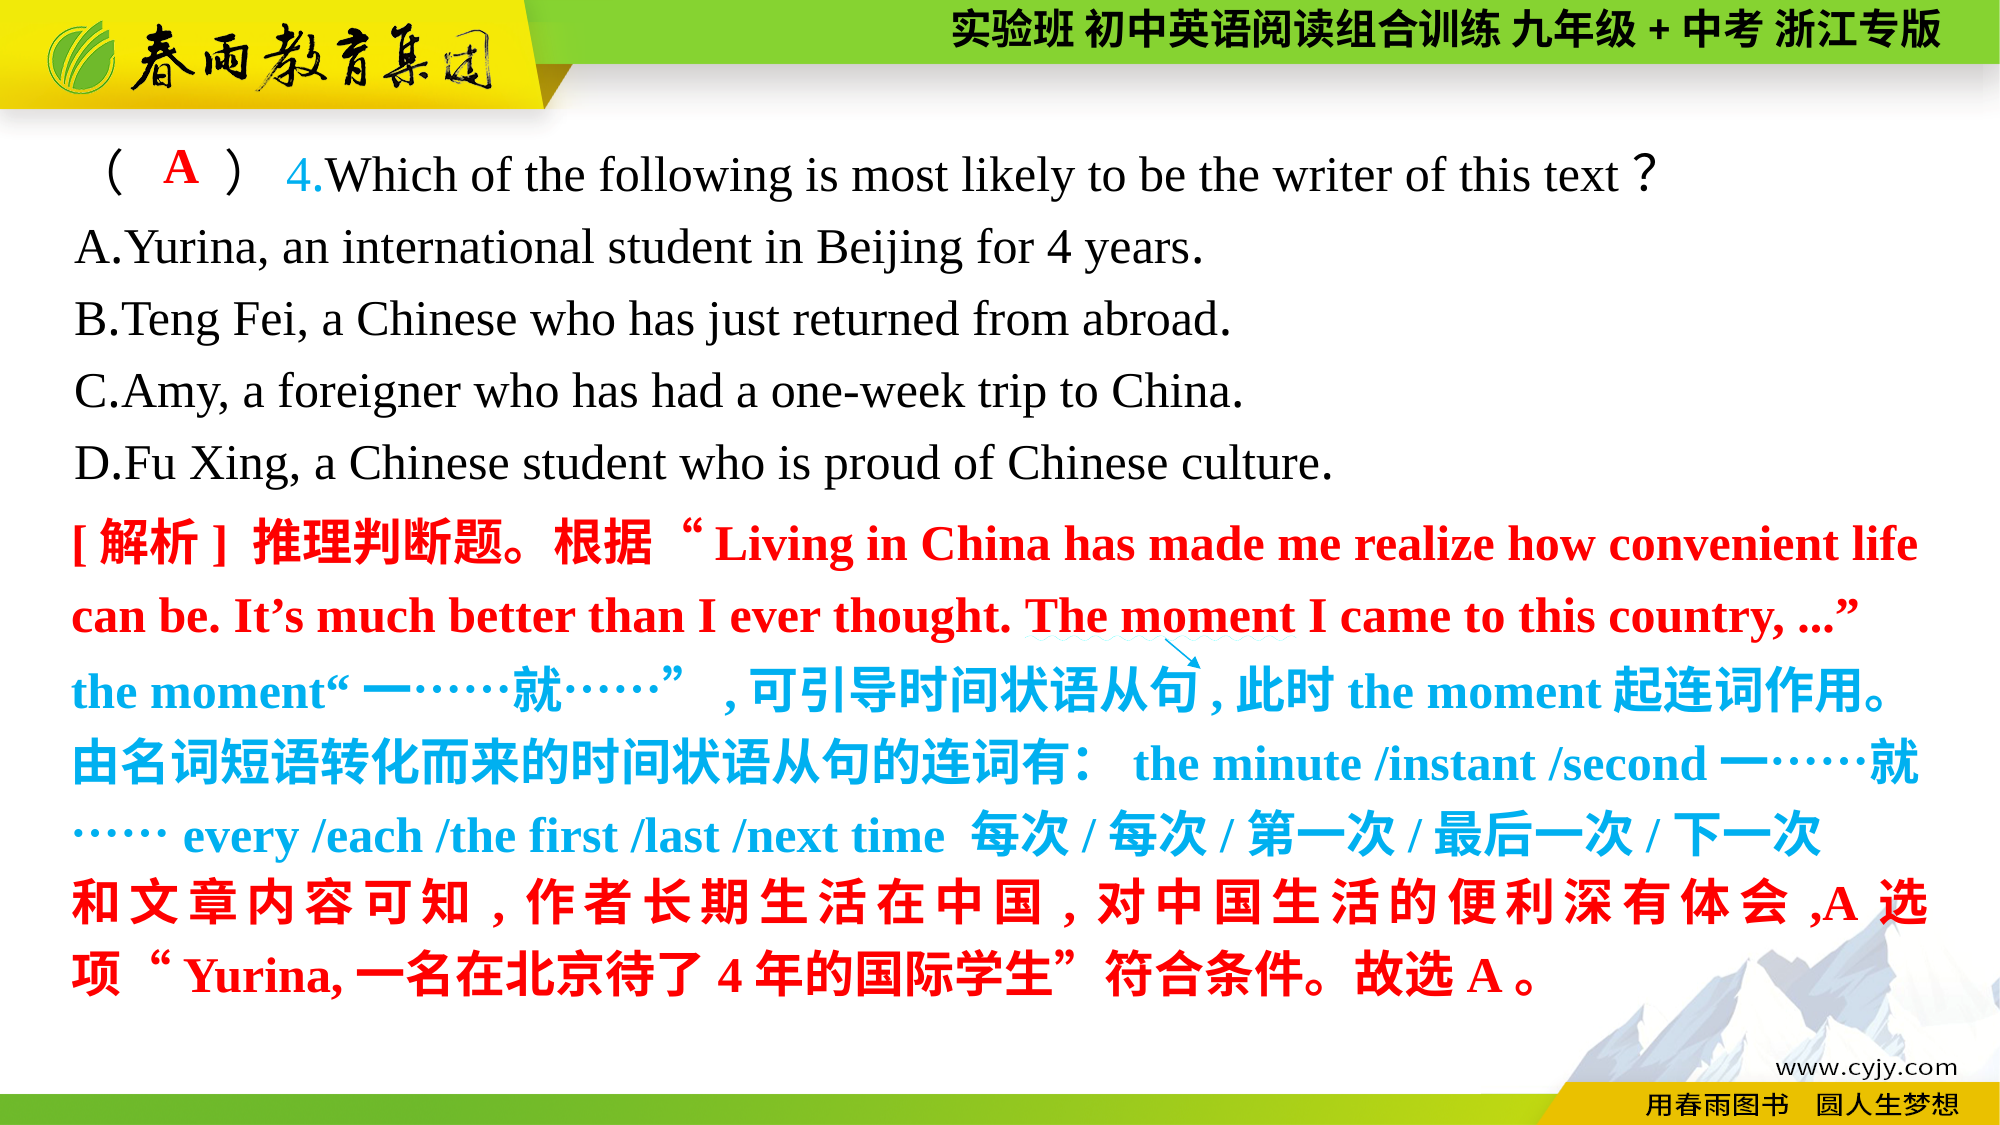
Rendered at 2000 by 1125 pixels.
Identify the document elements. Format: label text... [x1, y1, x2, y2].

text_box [1164, 638, 1201, 670]
text_box the moment“一……就……”,可引导时间状语从句,此时the moment起连词作用。由名词短语转化而来的时间状语从句的连词有：the minute /instant /second一……就……every /each /the first /last /next time 每次/每次/第一次/最后一次/下一次 [56, 639, 1944, 870]
list （ ）4.Which of the following is most likely to be the writer of this text？ A.Yurina, an international student in Beijing for 4 years. B.Teng Fei, a Chinese who has just returned from abroad. C.Amy, a foreigner who has had a one-week trip to China. D.Fu Xing, a Chinese student who is proud of Chinese culture. [59, 122, 1944, 491]
text_box [解析] 推理判断题。根据“Living in China has made me realize how convenient life can be. It’s much better than I ever thought. The moment I came to this country, ...” 和文章内容可知,作者长期生活在中国,对中国生活的便利深有体会,A选项“Yurina,一名在北京待了4年的国际学生”符合条件。故选A。 [56, 870, 1944, 1010]
text_box A [148, 125, 215, 201]
picture [0, 0, 2000, 1125]
text_box [解析] 推理判断题。根据“Living in China has made me realize how convenient life can be. It’s much better than I ever thought. The moment I came to this country, ...” 和文章内容可知,作者长期生活在中国,对中国生活的便利深有体会,A选项“Yurina,一名在北京待了4年的国际学生”符合条件。故选A。 [56, 491, 1944, 639]
